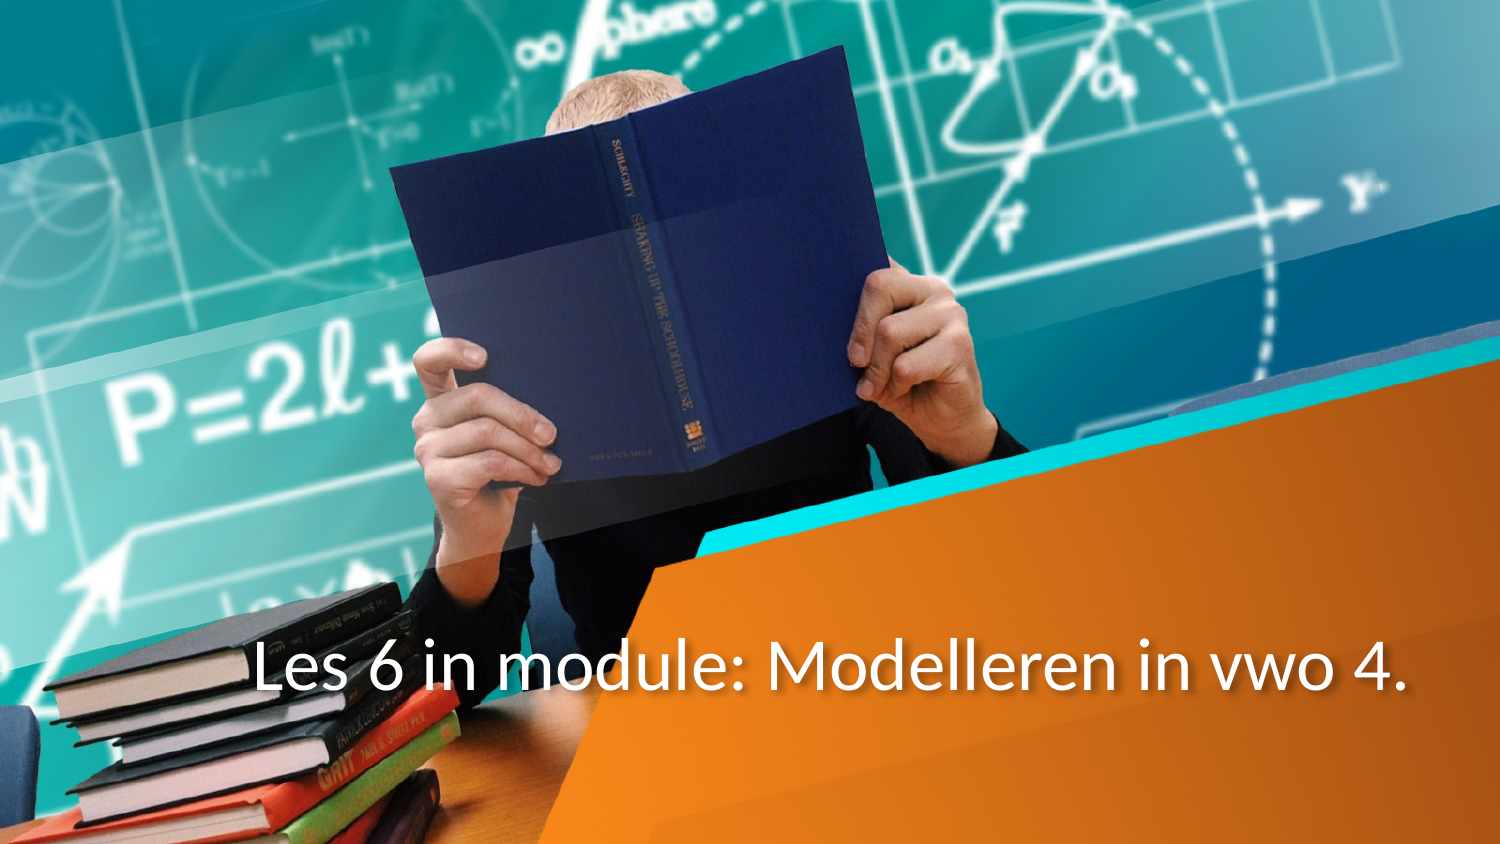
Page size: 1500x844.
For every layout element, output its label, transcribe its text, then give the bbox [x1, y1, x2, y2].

picture [0, 0, 1500, 844]
title Les 6 in module: Modelleren in vwo 4. [98, 547, 1427, 775]
